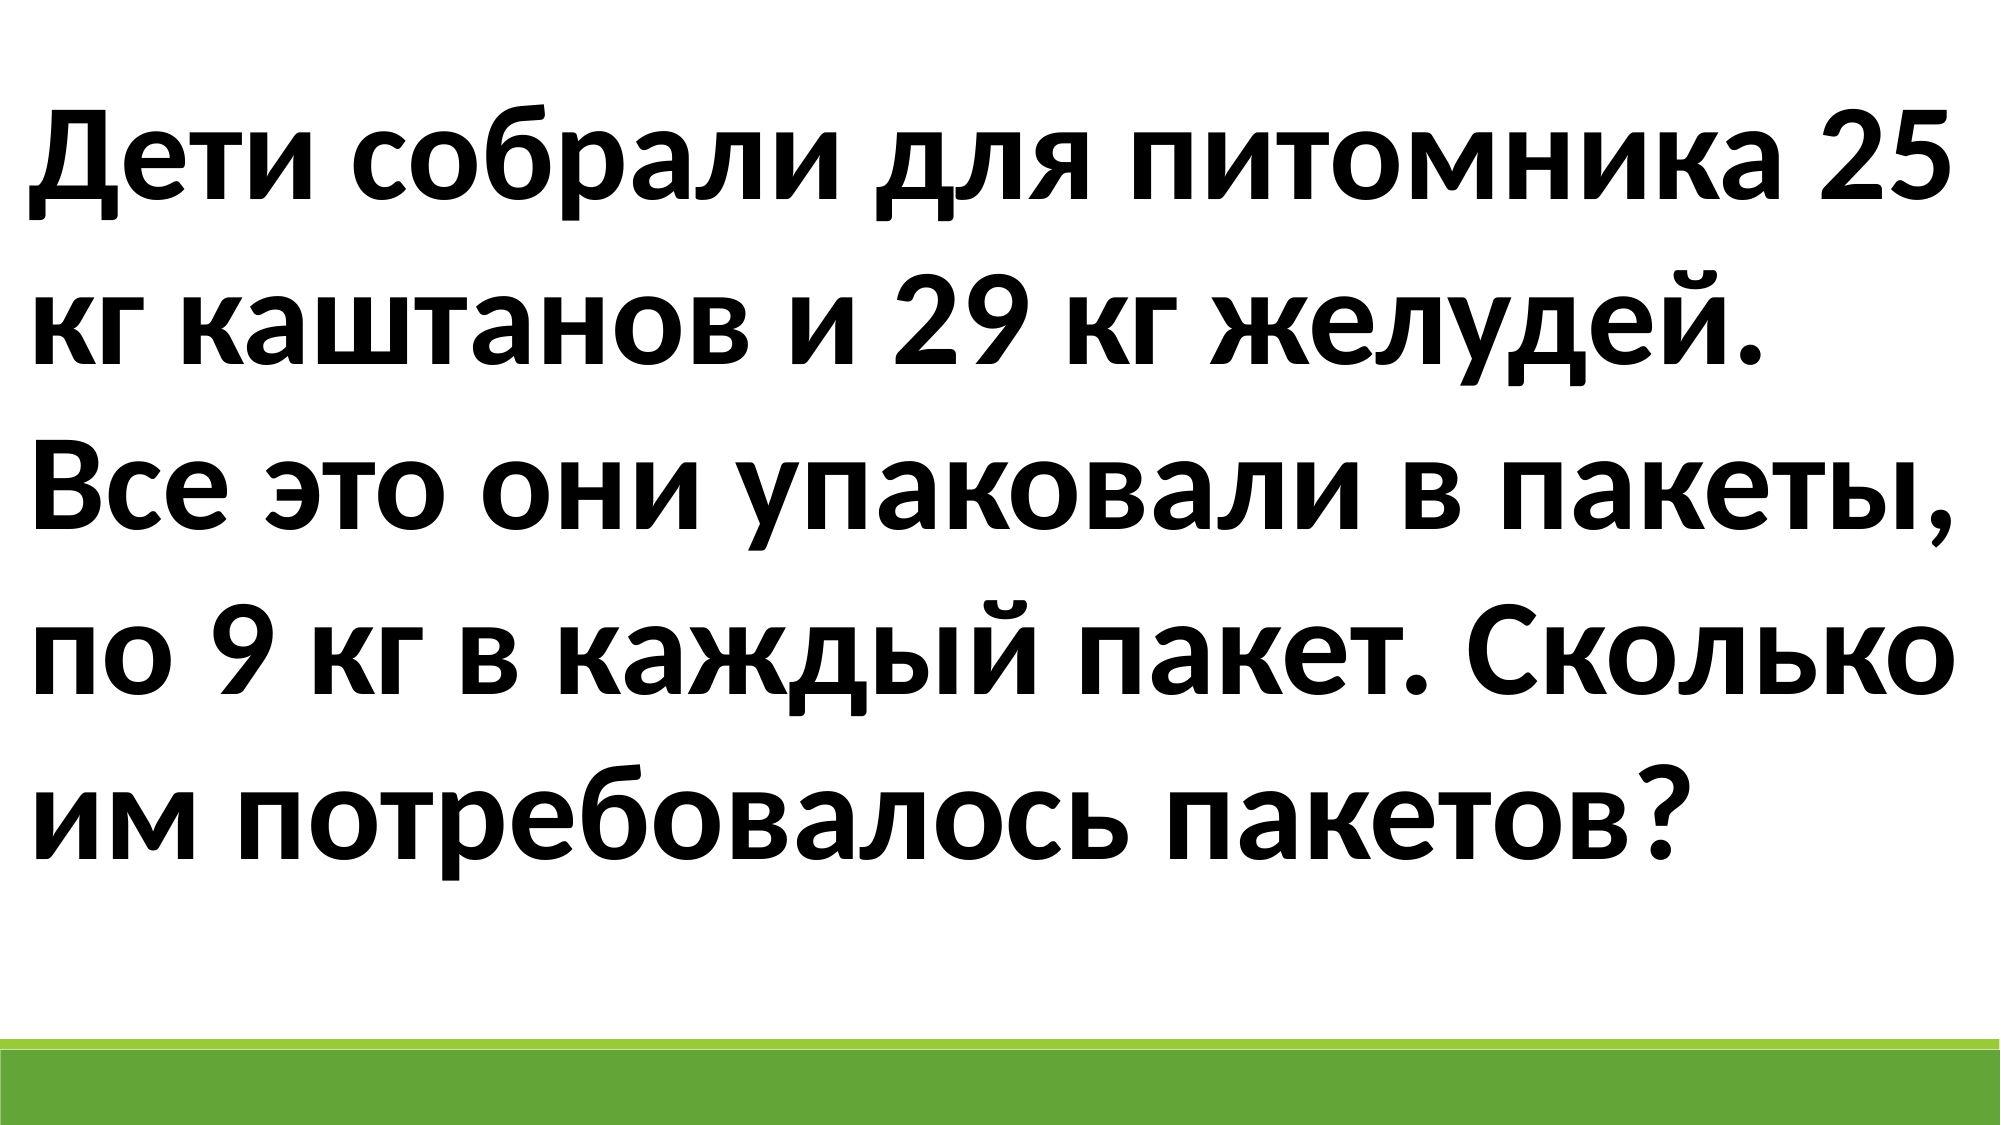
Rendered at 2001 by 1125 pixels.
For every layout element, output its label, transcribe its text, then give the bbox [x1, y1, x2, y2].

text_box Дети собрали для питомника 25 кг каштанов и 29 кг желудей. Все это они упаковали в пакеты, по 9 кг в каждый пакет. Сколько им потребовалось пакетов? [13, 54, 2000, 894]
